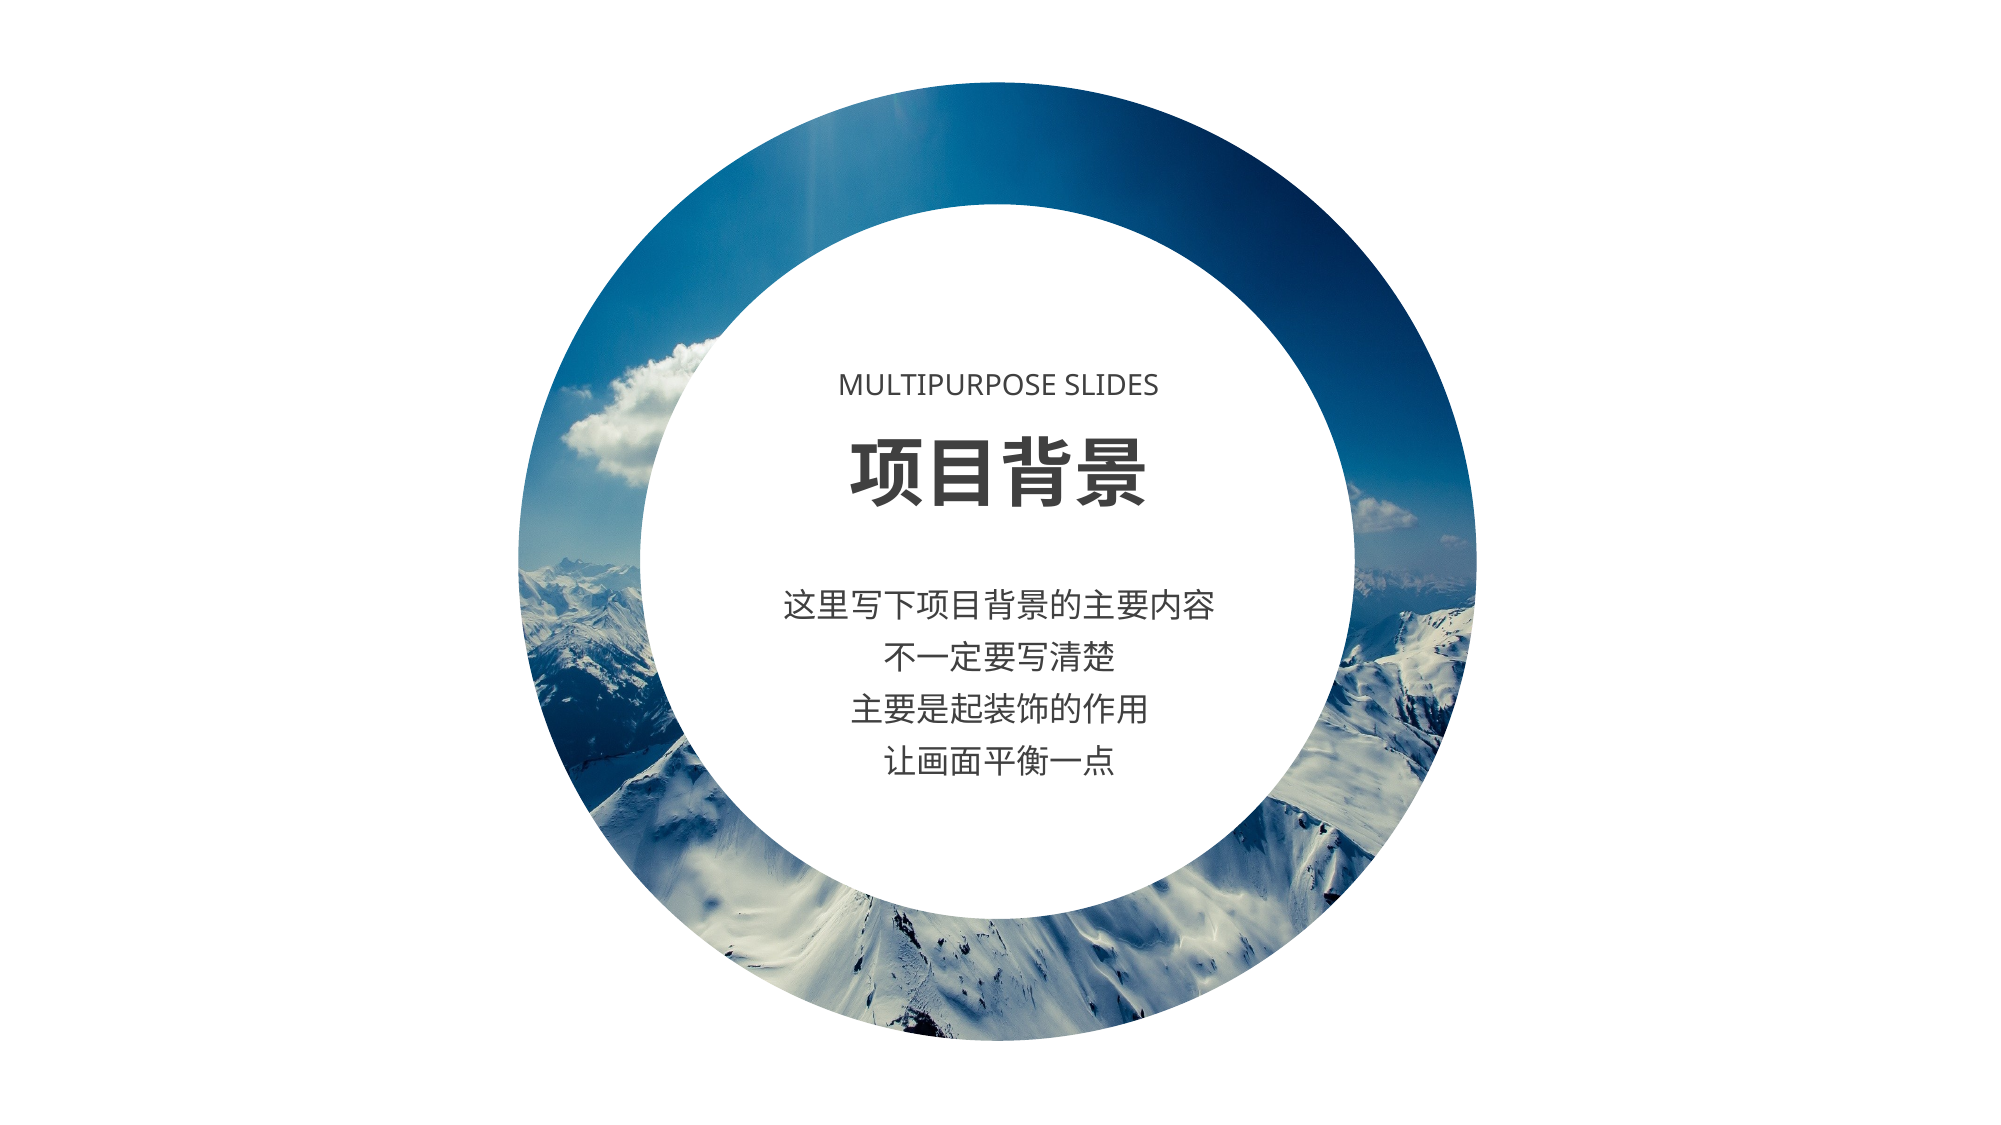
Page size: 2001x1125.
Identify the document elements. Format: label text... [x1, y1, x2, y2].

text_box 项目背景 [835, 418, 1165, 523]
text_box [517, 81, 1478, 1042]
text_box 这里写下项目背景的主要内容不一定要写清楚 主要是起装饰的作用 让画面平衡一点 [768, 564, 1232, 788]
text_box MULTIPURPOSE SLIDES [823, 358, 1175, 409]
